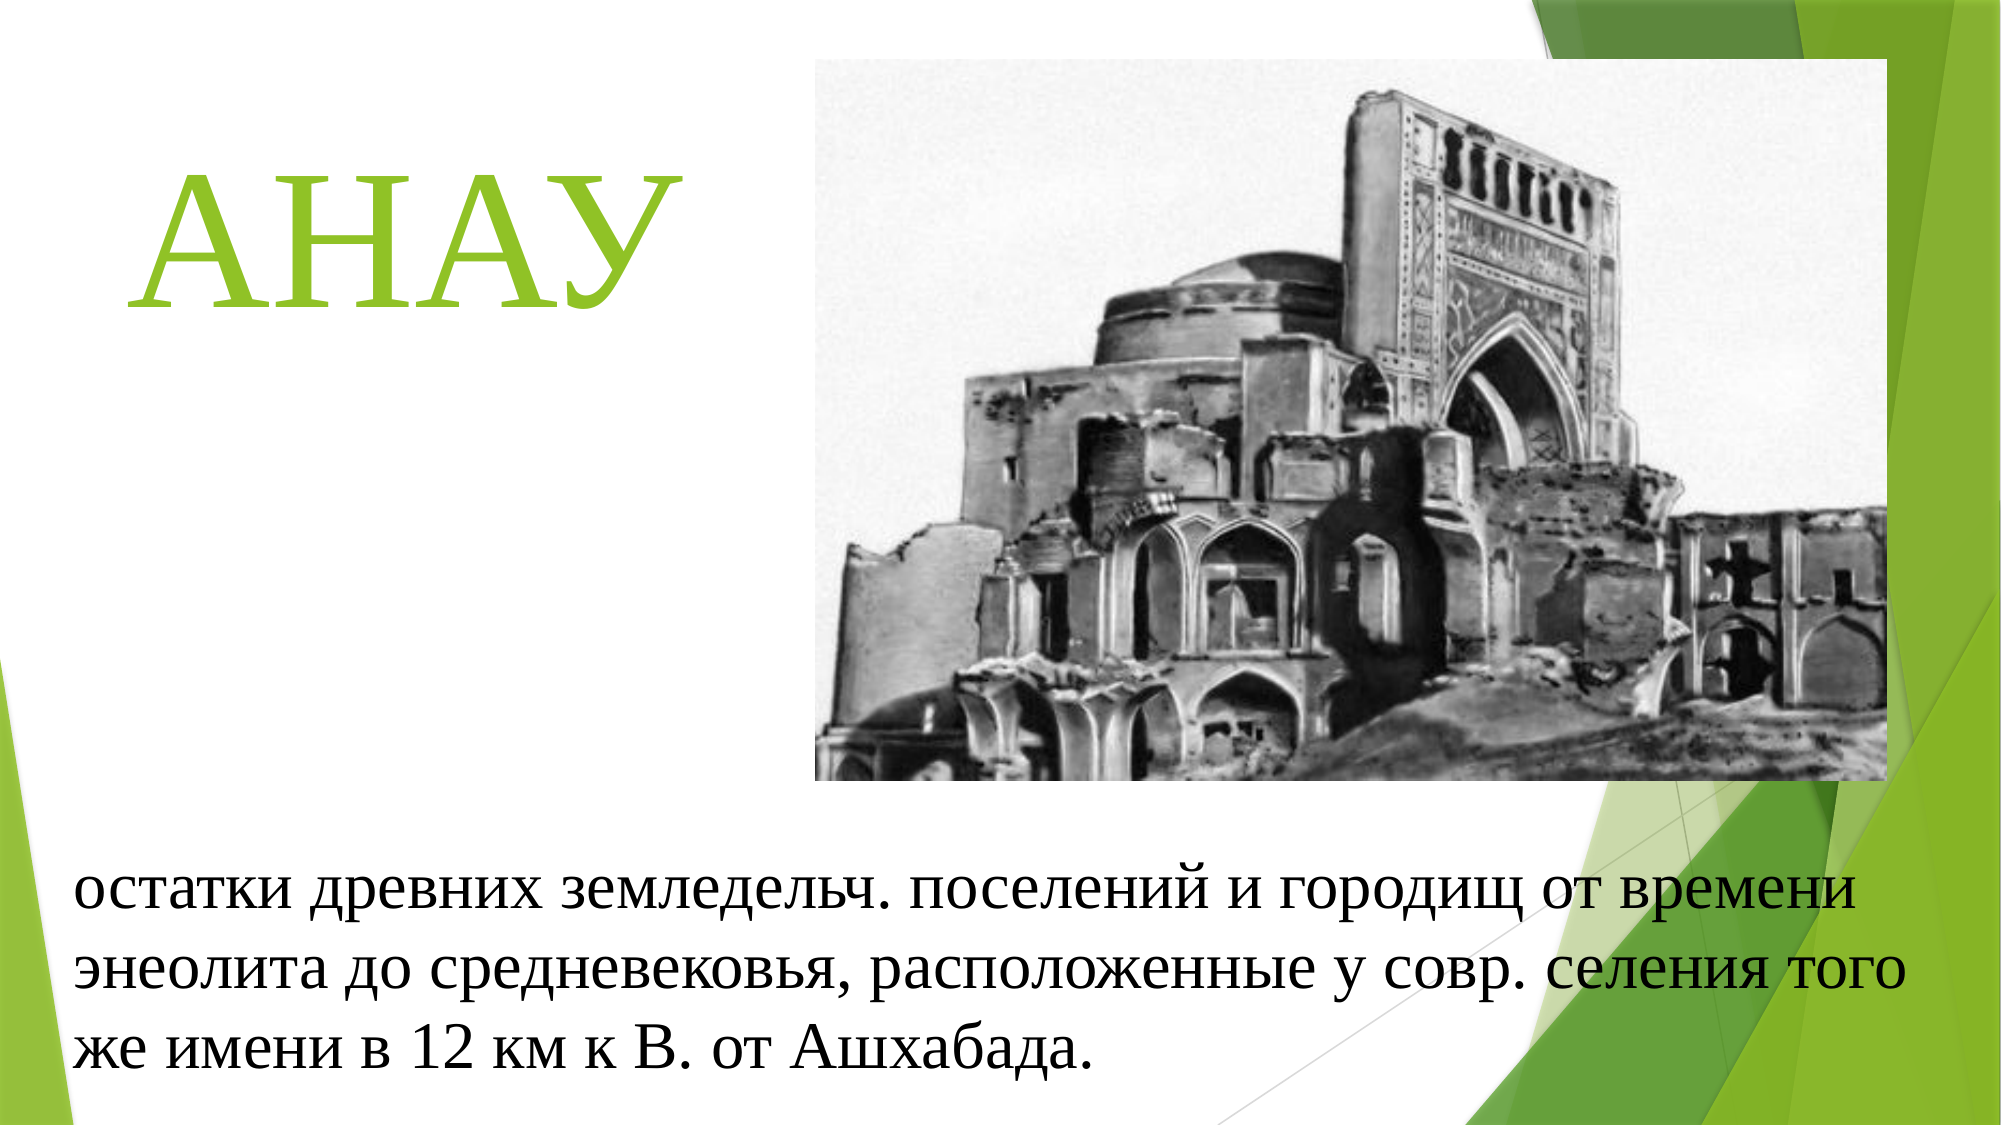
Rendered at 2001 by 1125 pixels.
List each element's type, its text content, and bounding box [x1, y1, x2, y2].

title АНАУ [111, 99, 809, 317]
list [814, 59, 1888, 782]
text_box остатки древних земледельч. поселений и городищ от времени энеолита до средневековья, расположенные у совр. селения того же имени в 12 км к В. от Ашхабада. [58, 834, 1985, 1090]
